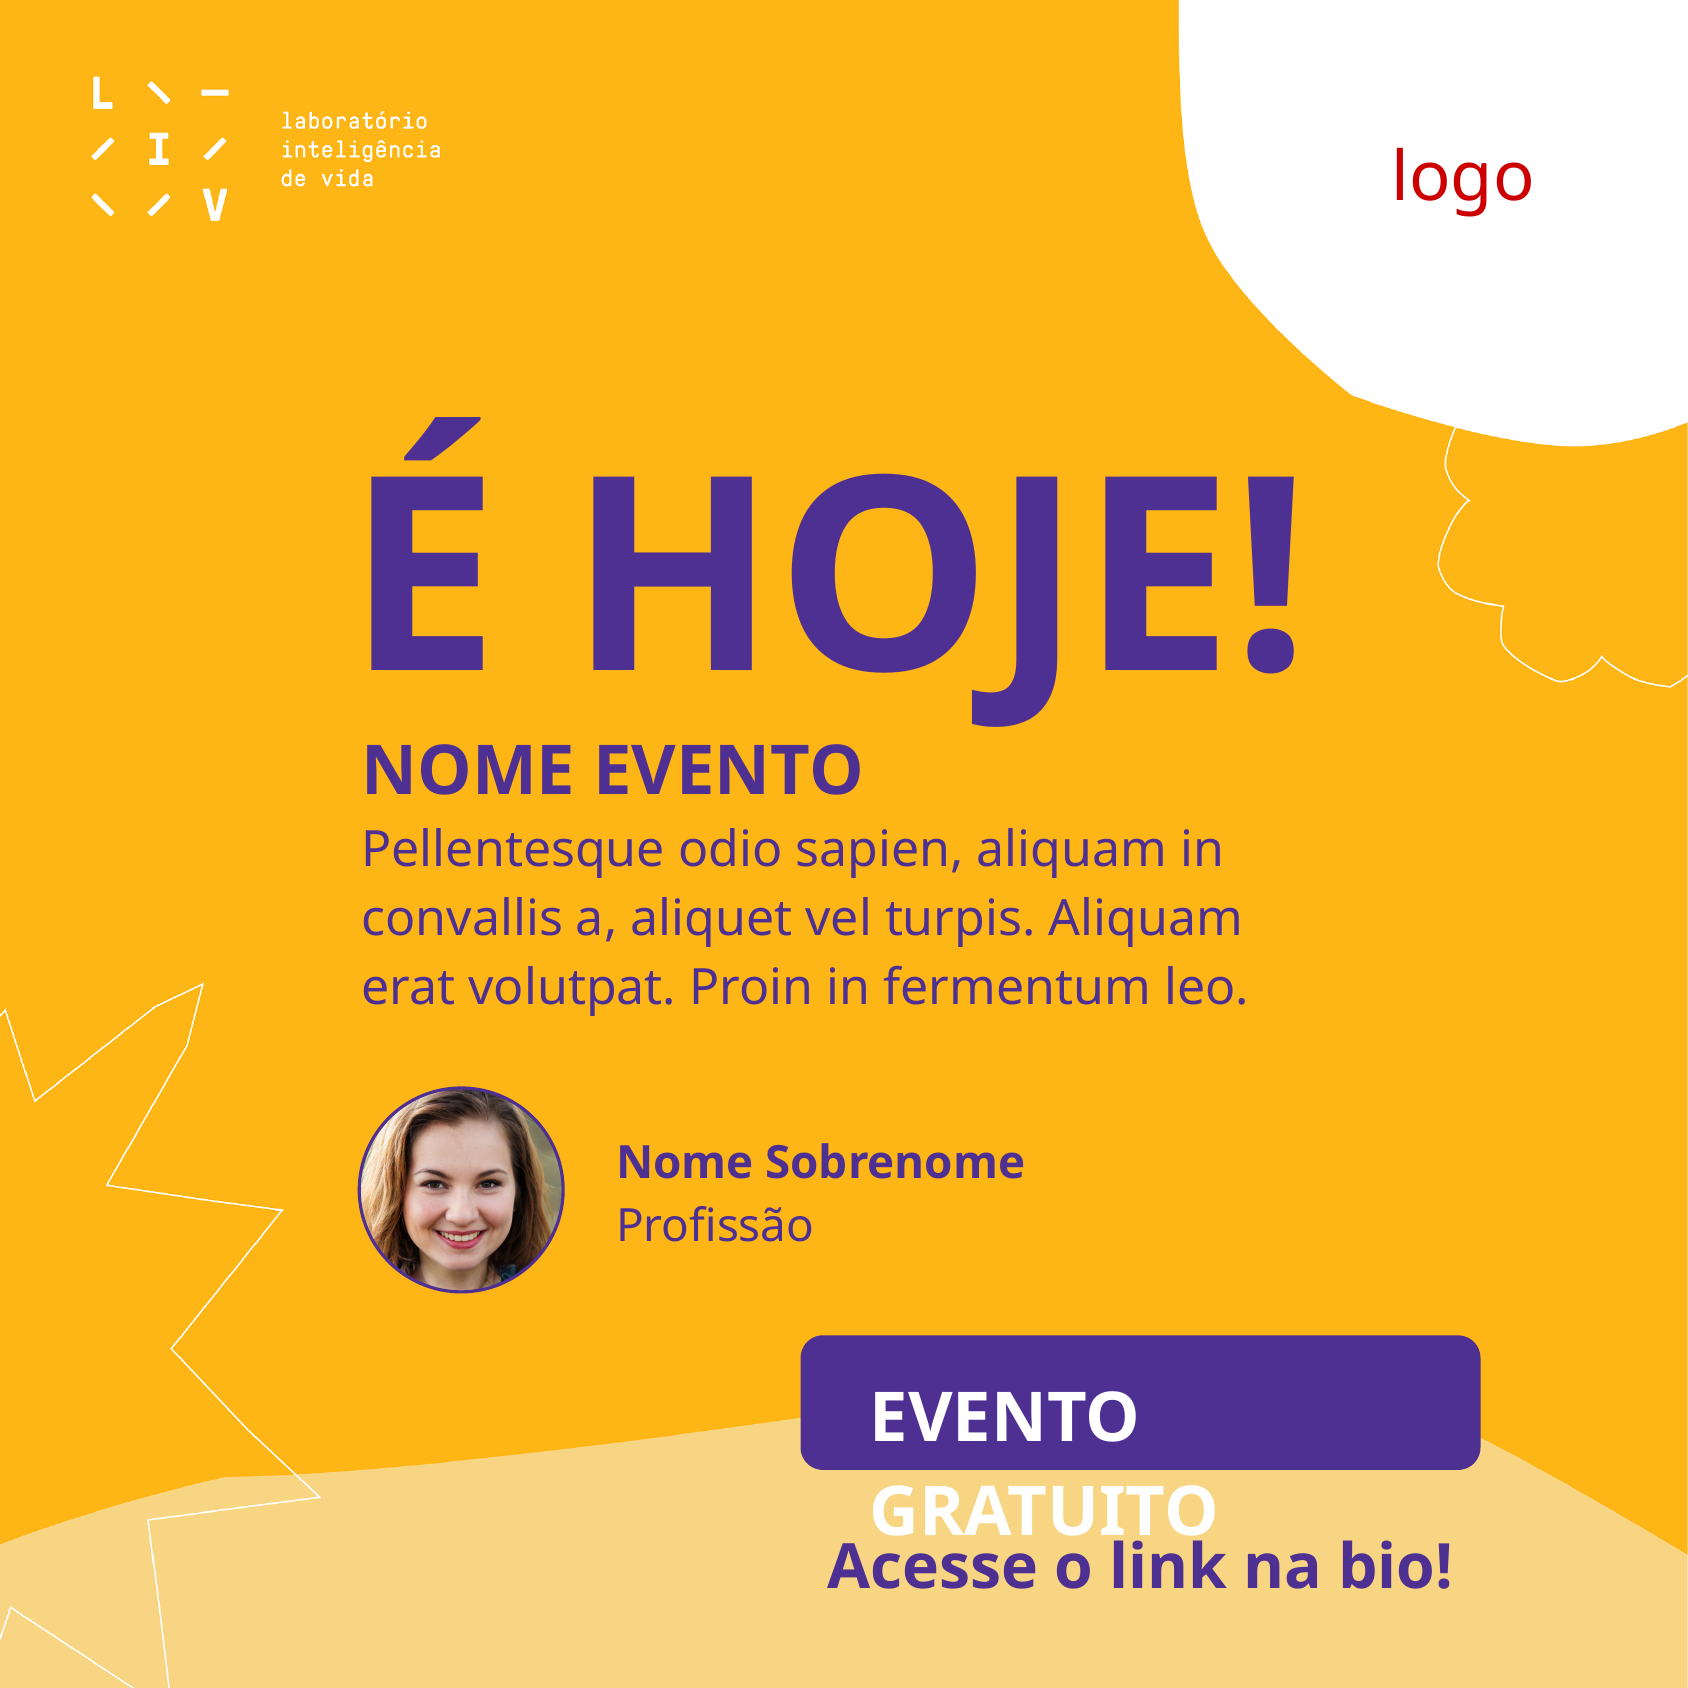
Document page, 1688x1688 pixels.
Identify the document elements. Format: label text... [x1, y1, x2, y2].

text_box logo [1310, 117, 1616, 230]
text_box Nome Sobrenome Profissão [600, 1117, 1232, 1259]
picture [0, 0, 1688, 1688]
text_box É HOJE! [332, 343, 1328, 733]
text_box NOME EVENTO Pellentesque odio sapien, aliquam in convallis a, aliquet vel turpis. Aliquam erat volutpat. Proin in fermentum leo. [346, 705, 1268, 1023]
text_box EVENTO GRATUITO [854, 1352, 1427, 1557]
text_box [800, 1335, 1481, 1470]
text_box Acesse o link na bio! [811, 1518, 1470, 1609]
